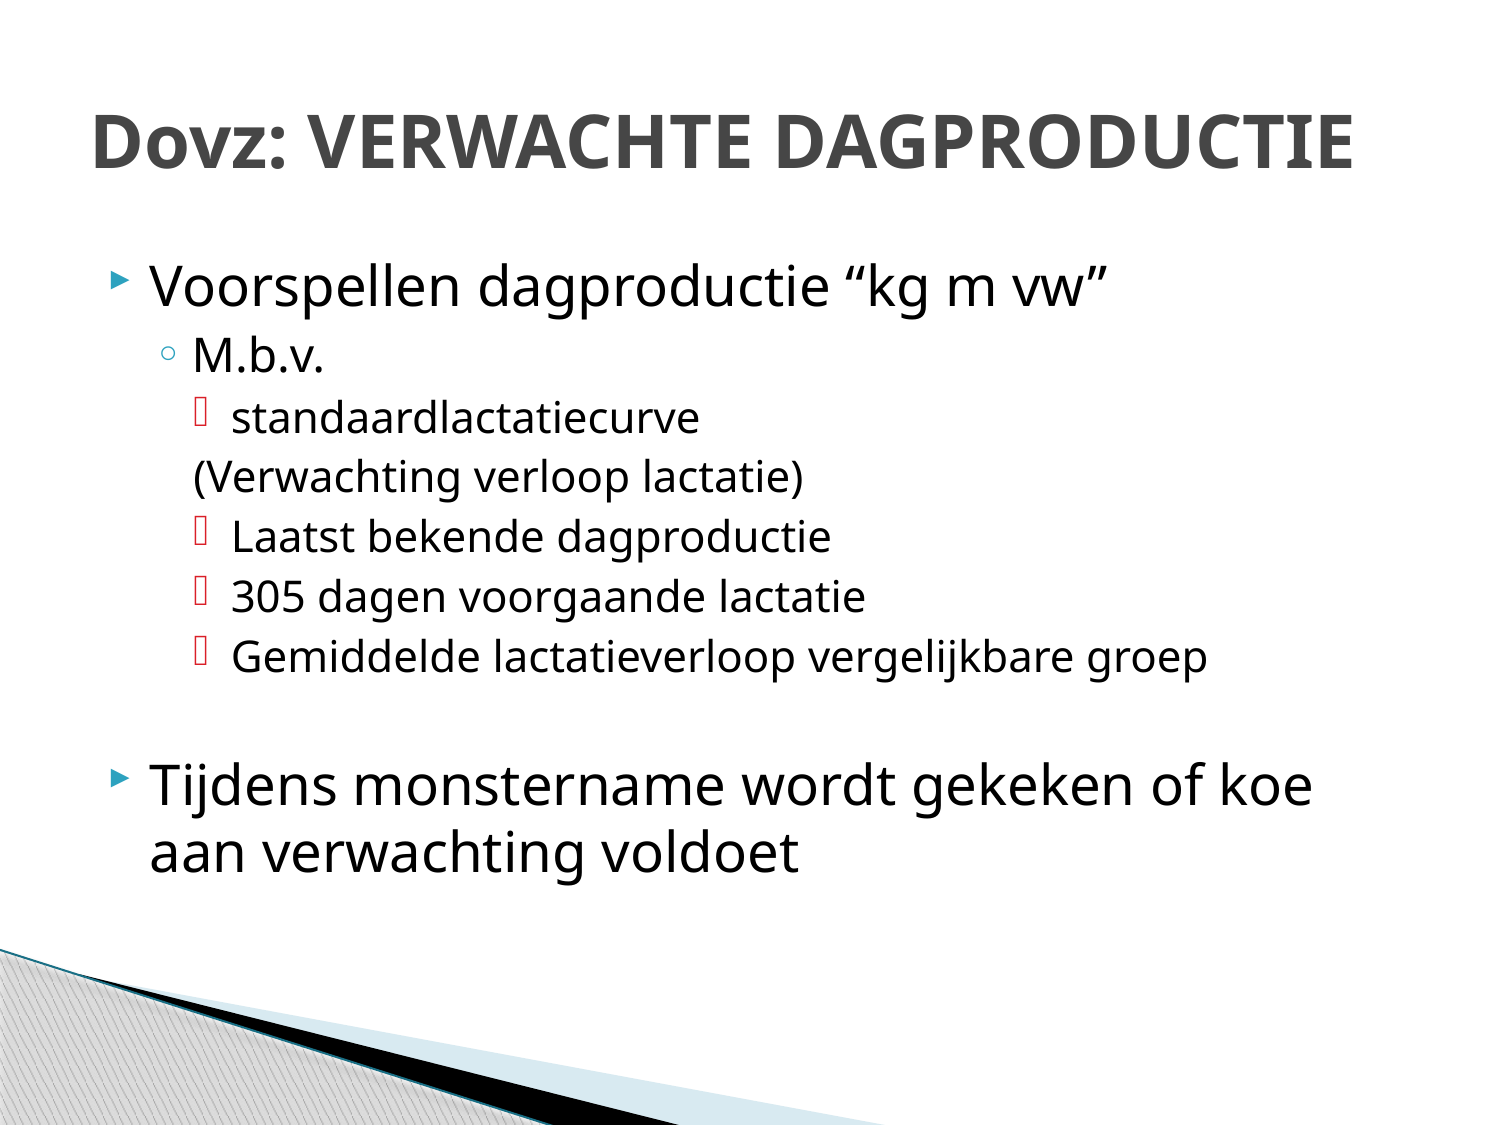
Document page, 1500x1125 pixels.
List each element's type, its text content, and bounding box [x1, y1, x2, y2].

list Voorspellen dagproductie “kg m vw” M.b.v. standaardlactatiecurve (Verwachting verloop lactatie) Laatst bekende dagproductie 305 dagen voorgaande lactatie Gemiddelde lactatieverloop vergelijkbare groep Tijdens monstername wordt gekeken of koe aan verwachting voldoet [75, 243, 1425, 986]
title Dovz: VERWACHTE DAGPRODUCTIE [75, 45, 1425, 233]
